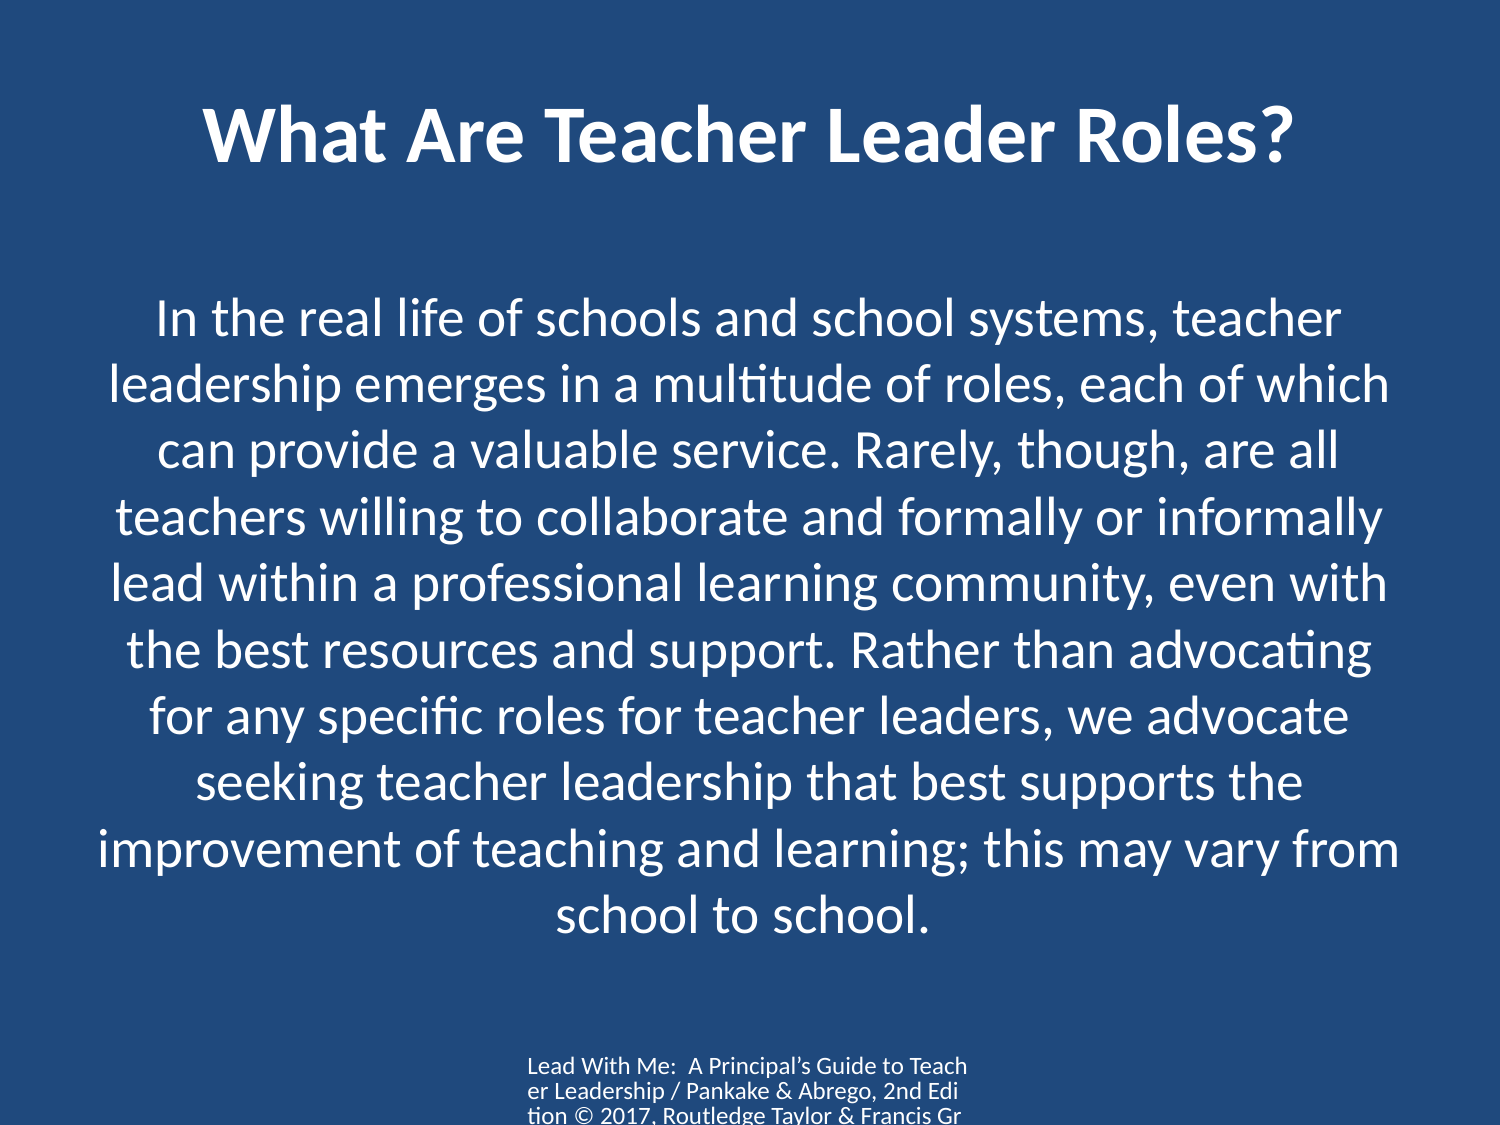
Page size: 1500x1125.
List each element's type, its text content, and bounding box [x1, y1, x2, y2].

footer Lead With Me: A Principal’s Guide to Teacher Leadership / Pankake & Abrego, 2nd Edition © 2017, Routledge Taylor & Francis Group [512, 1034, 988, 1095]
title In the real life of schools and school systems, teacher leadership emerges in a multitude of roles, each of which can provide a valuable service. Rarely, though, are all teachers willing to collaborate and formally or informally lead within a professional learning community, even with the best resources and support. Rather than advocating for any specific roles for teacher leaders, we advocate seeking teacher leadership that best supports the improvement of teaching and learning; this may vary from school to school. [75, 278, 1425, 957]
text_box What Are Teacher Leader Roles? [74, 71, 1425, 278]
